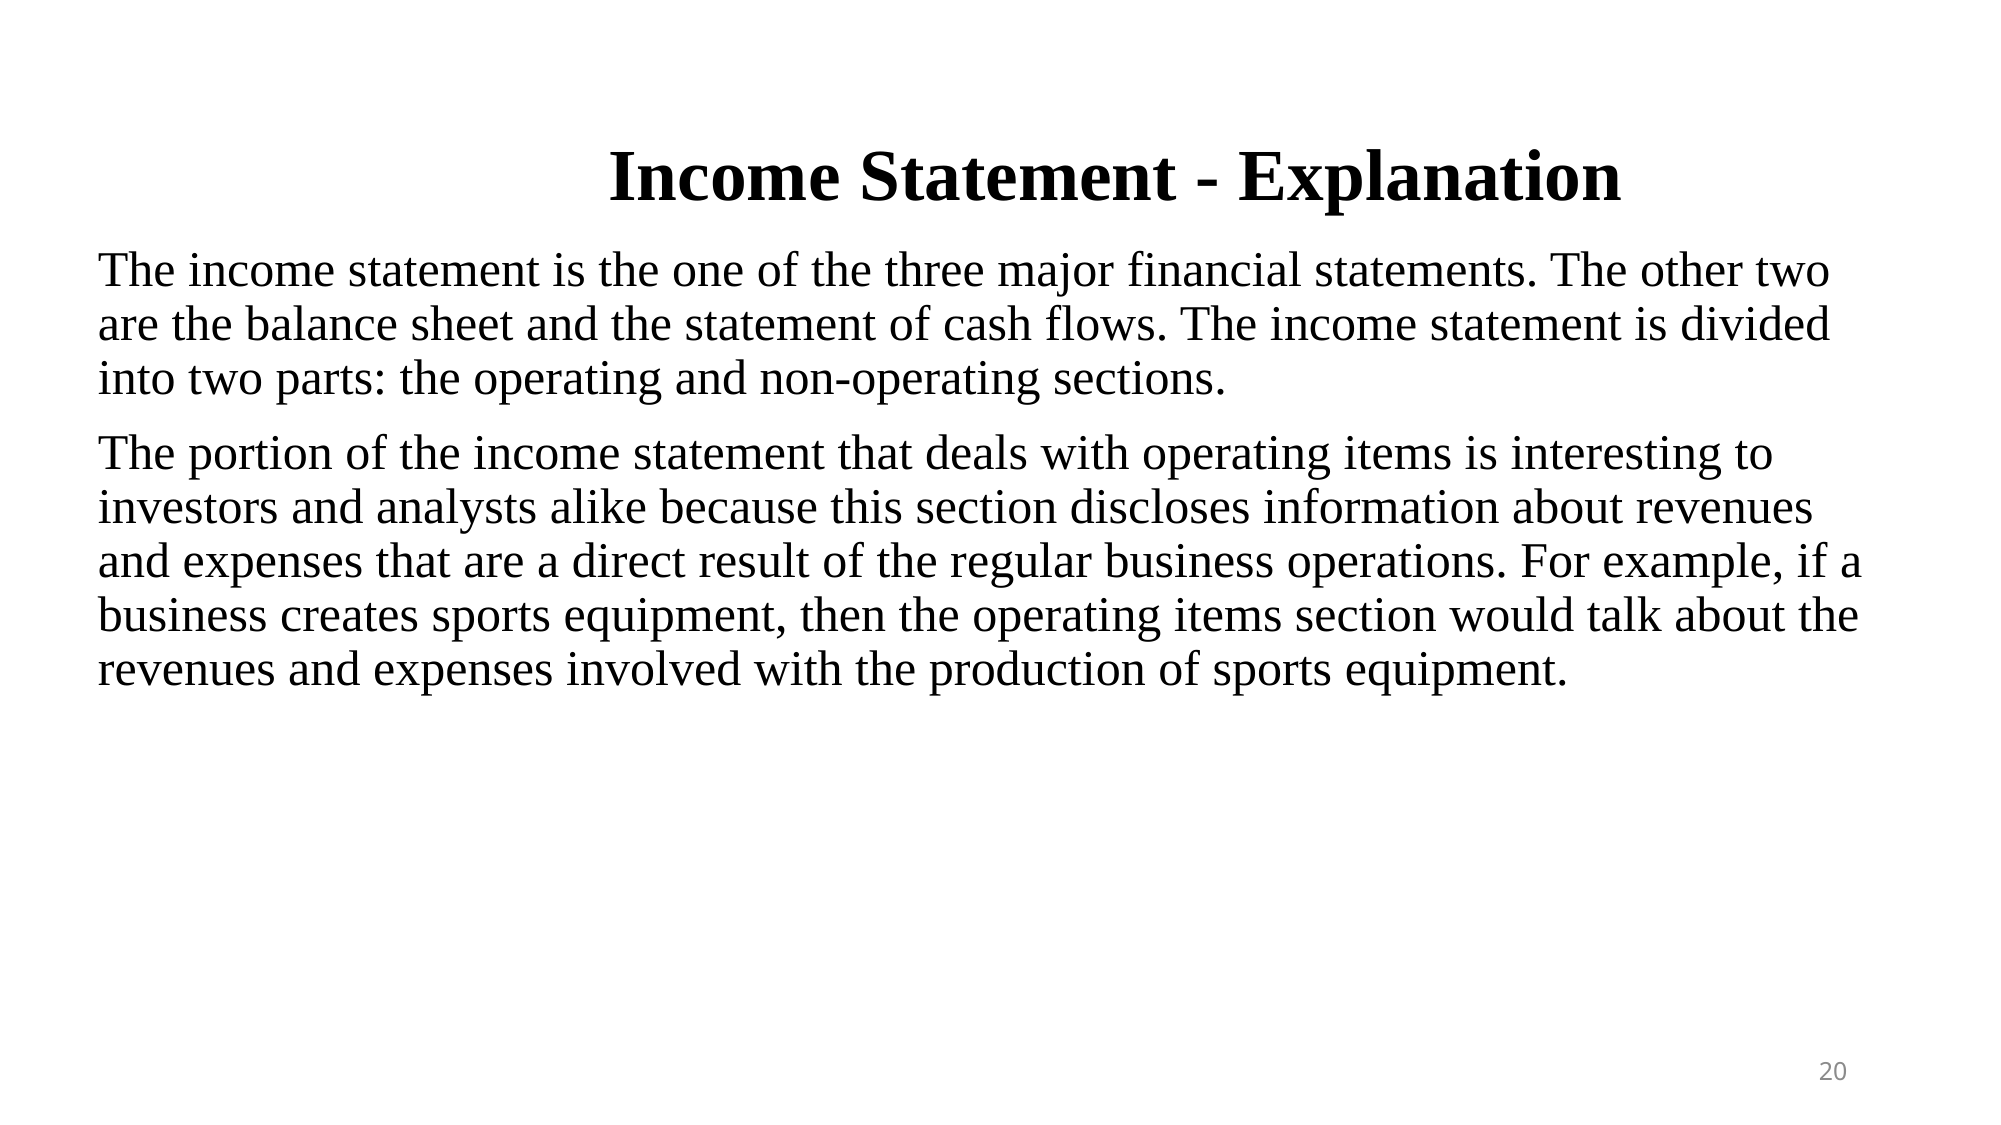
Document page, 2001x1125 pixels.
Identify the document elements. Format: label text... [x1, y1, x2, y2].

slide_number 20 [1412, 1042, 1863, 1103]
title Income Statement - Explanation [593, 128, 1805, 224]
list The income statement is the one of the three major financial statements. The other two are the balance sheet and the statement of cash flows. The income statement is divided into two parts: the operating and non-operating sections. The portion of the income statement that deals with operating items is interesting to investors and analysts alike because this section discloses information about revenues and expenses that are a direct result of the regular business operations. For example, if a business creates sports equipment, then the operating items section would talk about the revenues and expenses involved with the production of sports equipment. [82, 236, 1886, 936]
